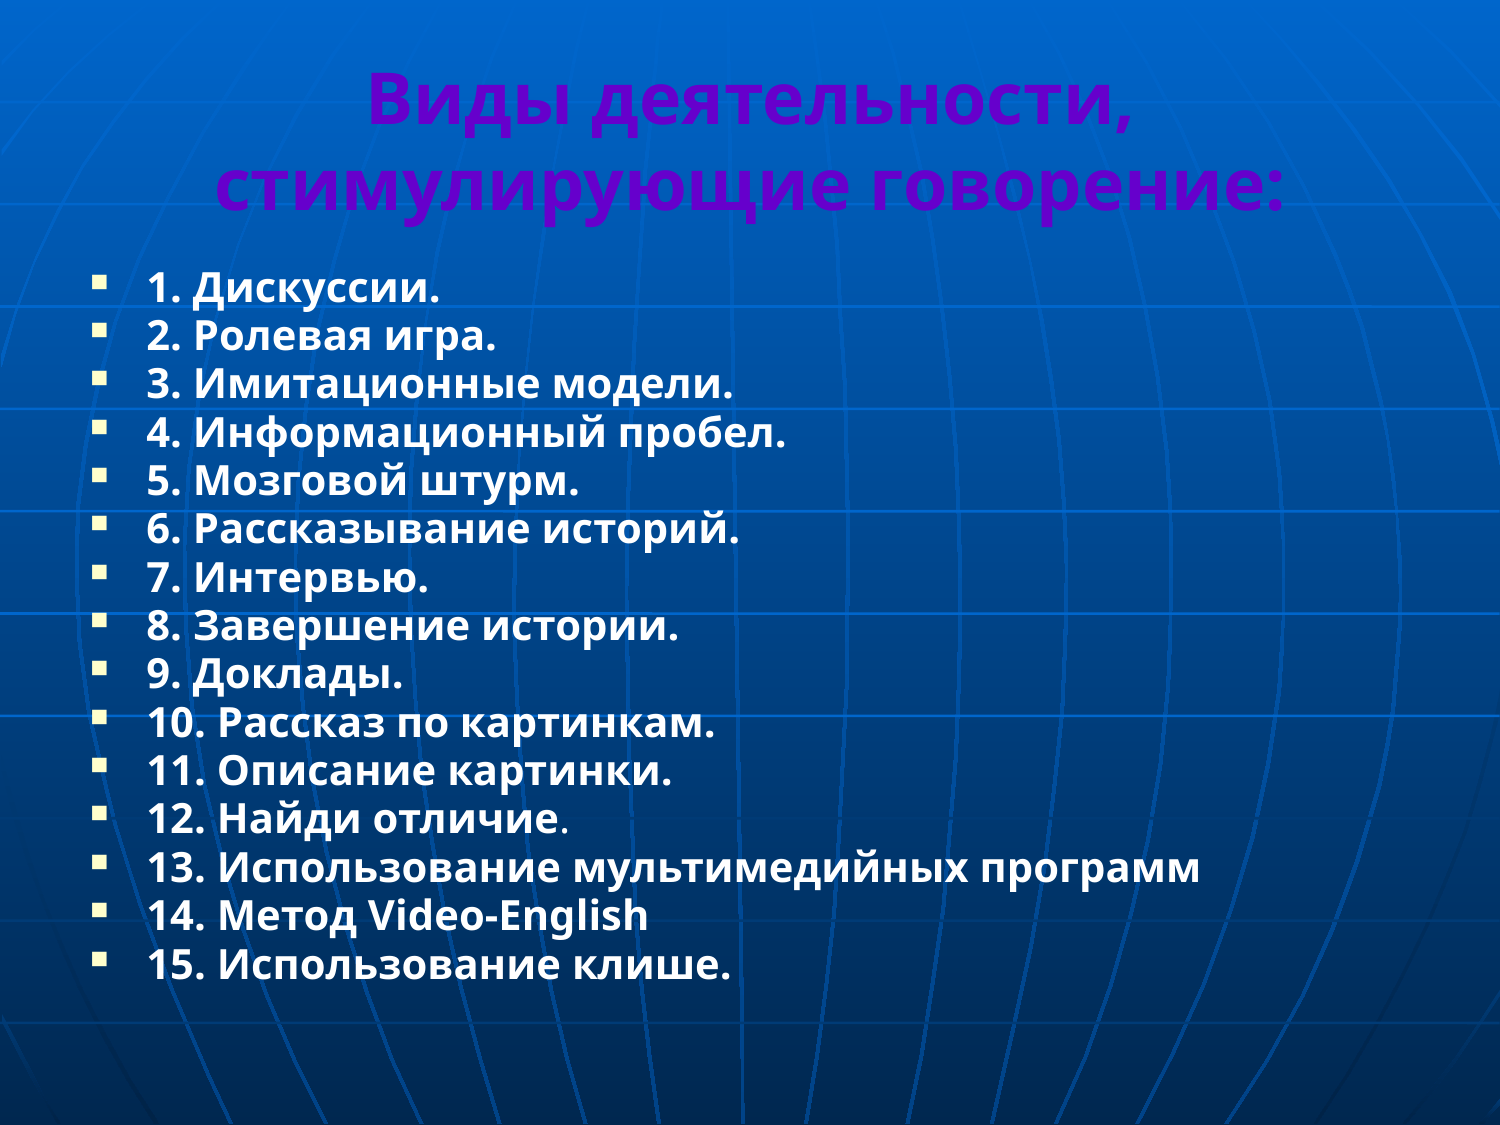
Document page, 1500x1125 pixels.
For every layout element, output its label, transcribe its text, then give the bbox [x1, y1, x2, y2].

title Виды деятельности, стимулирующие говорение: [74, 45, 1426, 233]
list 1. Дискуссии. 2. Ролевая игра. 3. Имитационные модели. 4. Информационный пробел. 5. Мозговой штурм. 6. Рассказывание историй. 7. Интервью. 8. Завершение истории. 9. Доклады. 10. Рассказ по картинкам. 11. Описание картинки. 12. Найди отличие. 13. Использование мультимедийных программ 14. Метод Video-English 15. Использование клише. [74, 262, 1426, 1006]
